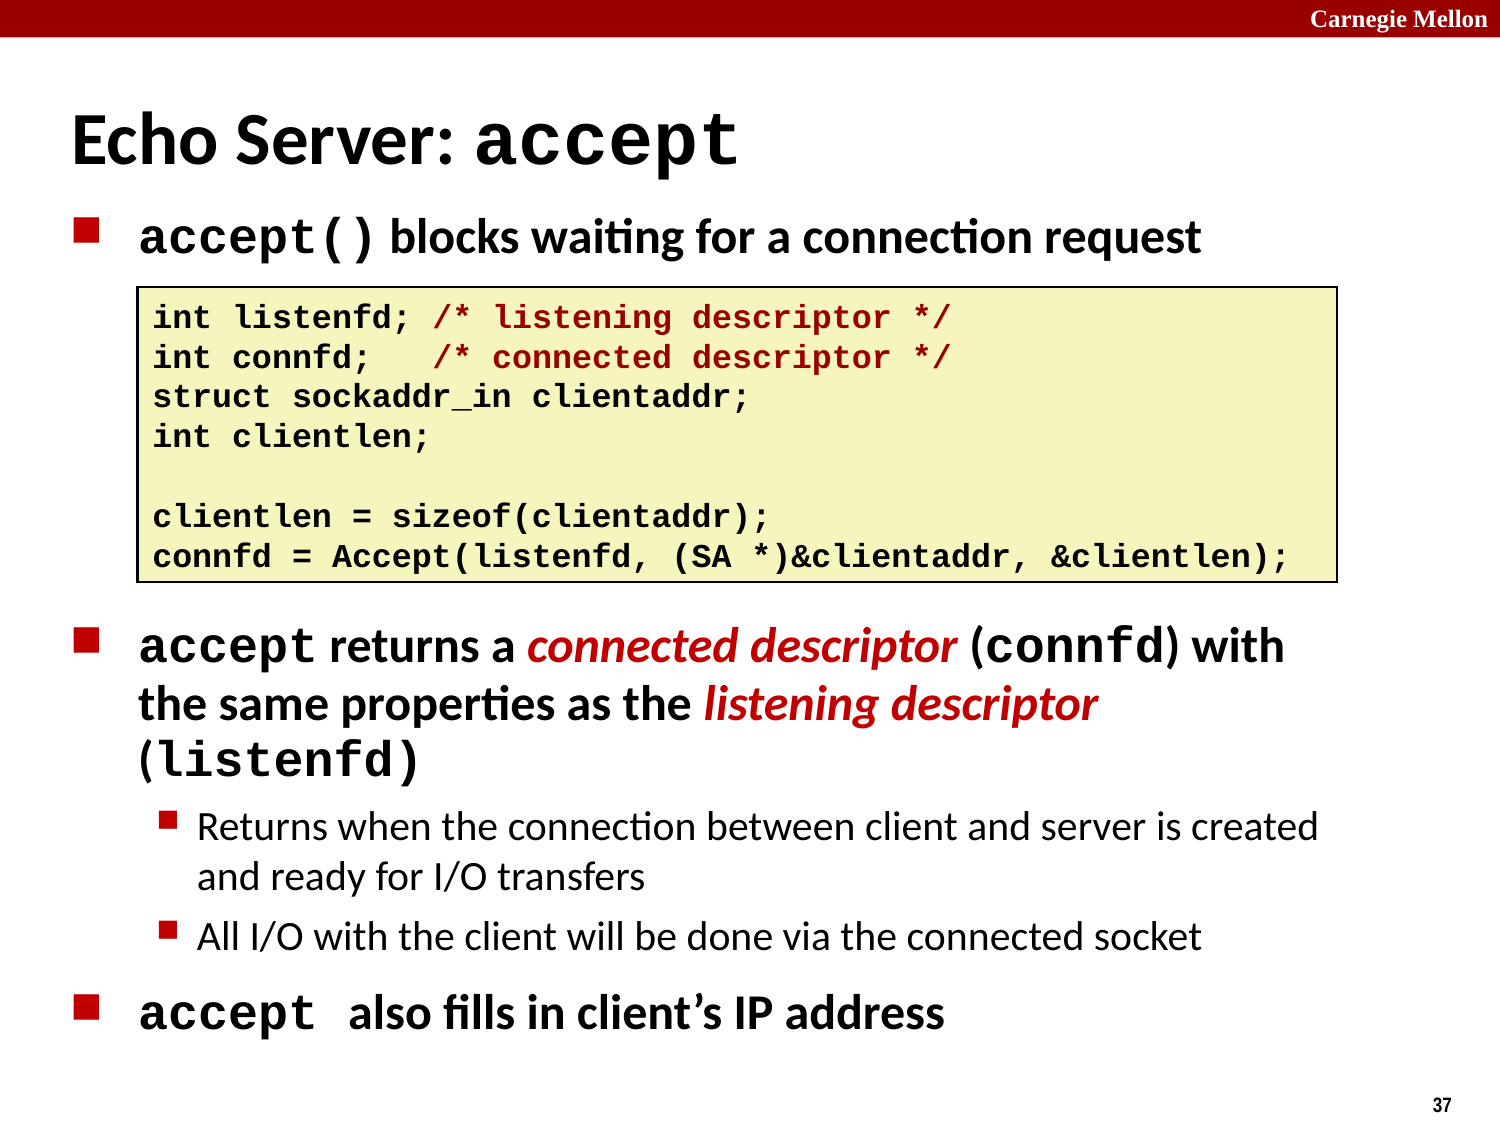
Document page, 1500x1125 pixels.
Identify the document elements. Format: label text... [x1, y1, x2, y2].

title Echo Server: accept [55, 87, 1176, 182]
text_box [72, 275, 1428, 1125]
list accept() blocks waiting for a connection request accept returns a connected descriptor (connfd) with the same properties as the listening descriptor (listenfd) Returns when the connection between client and server is created and ready for I/O transfers All I/O with the client will be done via the connected socket accept also fills in client’s IP address [59, 199, 1356, 1088]
